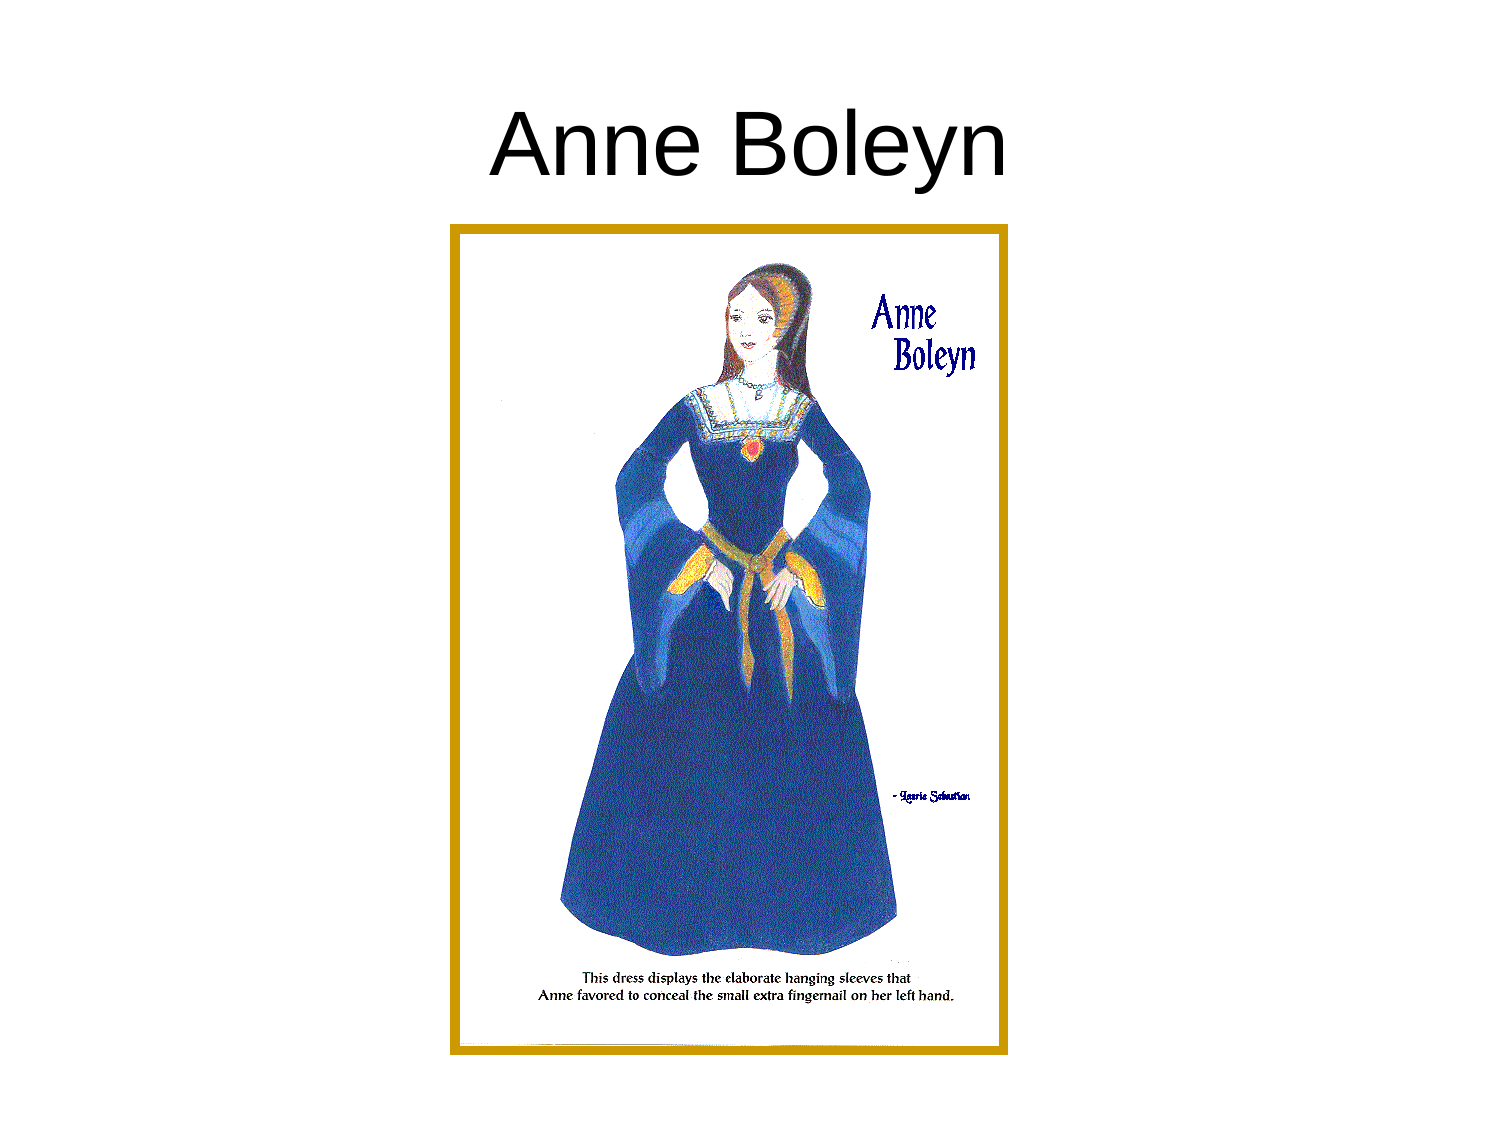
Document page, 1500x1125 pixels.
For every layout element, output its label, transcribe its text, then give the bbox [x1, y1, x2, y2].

picture [449, 224, 1008, 1055]
title Anne Boleyn [75, 45, 1425, 233]
